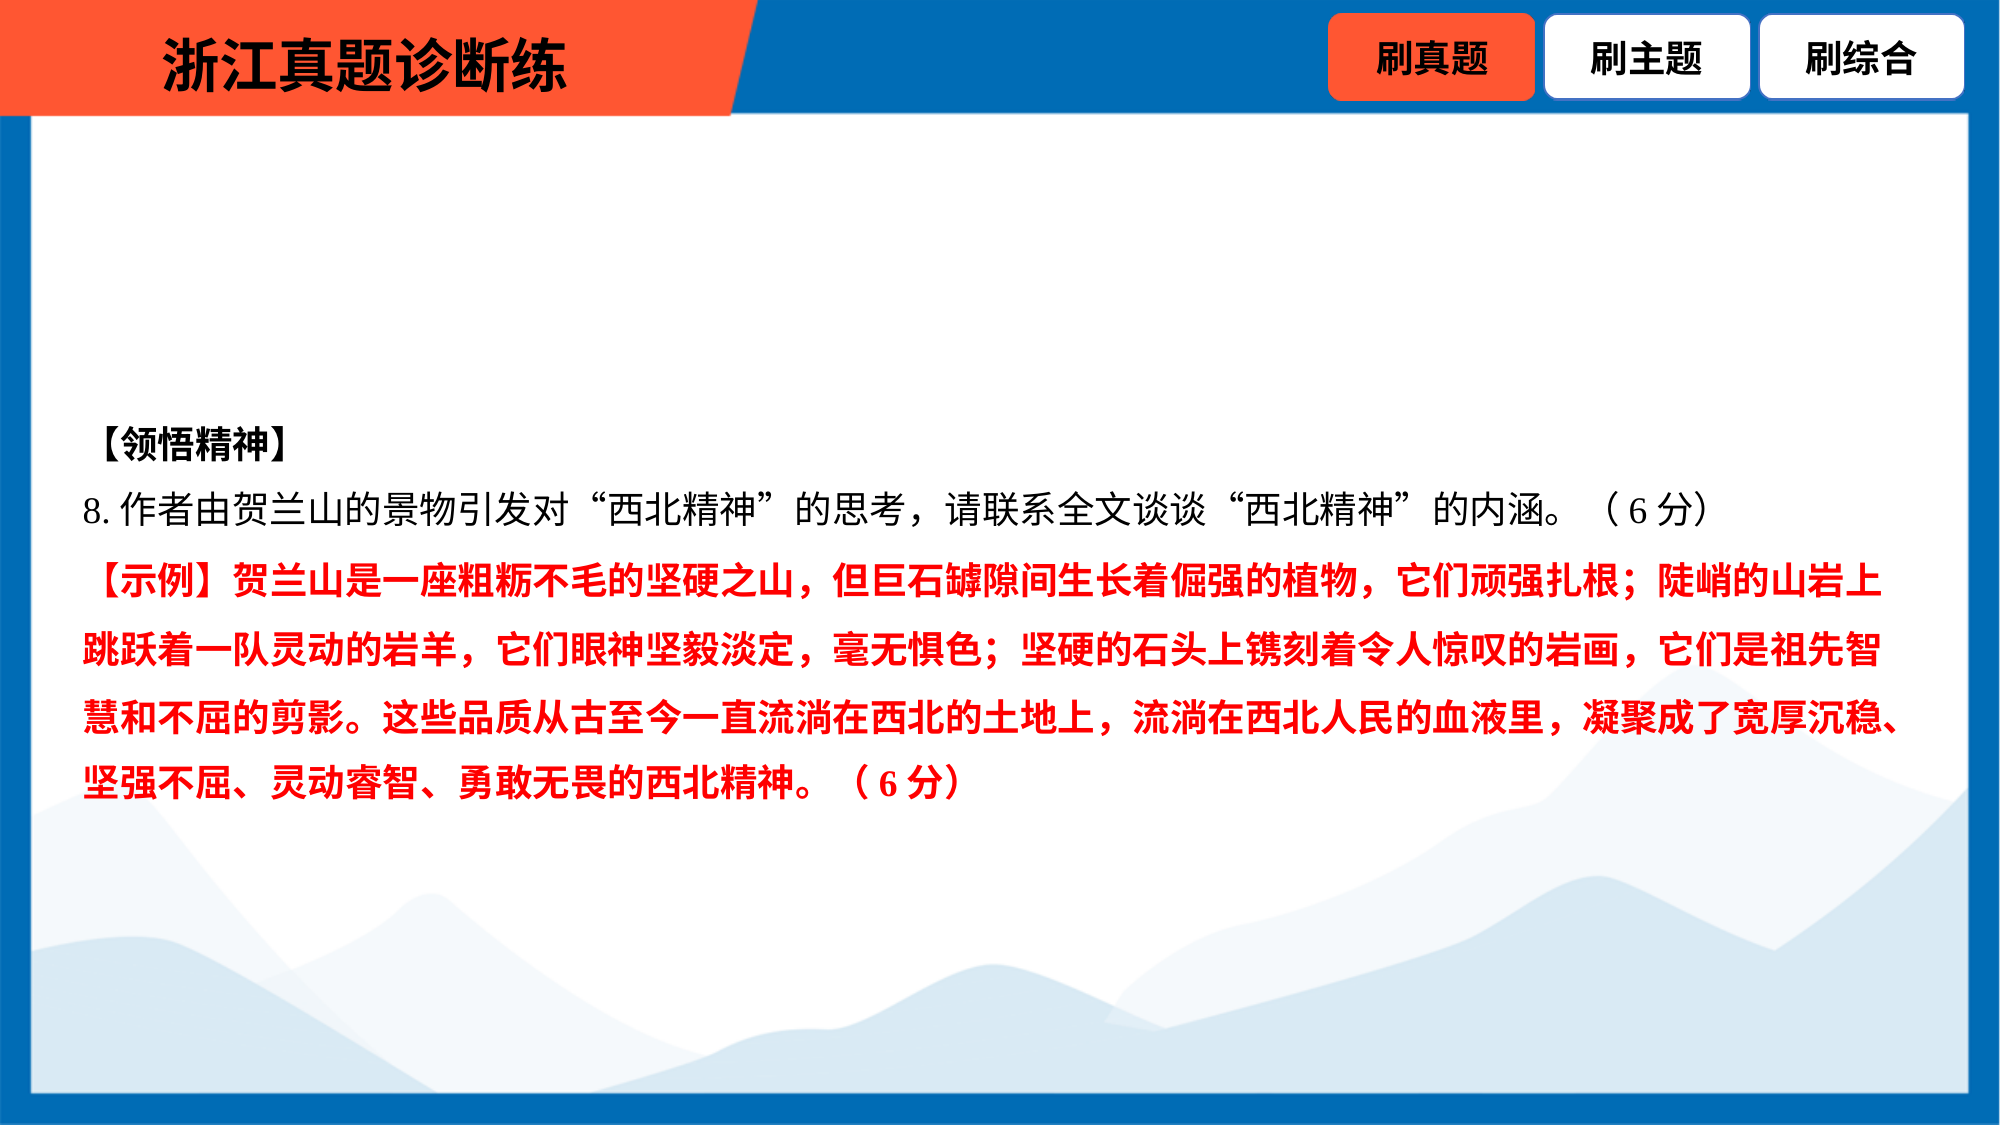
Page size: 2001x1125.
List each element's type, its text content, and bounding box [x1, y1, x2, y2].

picture [0, 0, 2000, 1125]
text_box 【领悟精神】 [82, 401, 1917, 460]
text_box 8.作者由贺兰山的景物引发对“西北精神”的思考，请联系全文谈谈“西北精神”的内涵。（6分） [82, 466, 1917, 525]
text_box 【示例】贺兰山是一座粗粝不毛的坚硬之山，但巨石罅隙间生长着倔强的植物，它们顽强扎根；陡峭的山岩上 跳跃着一队灵动的岩羊，它们眼神坚毅淡定，毫无惧色；坚硬的石头上镌刻着令人惊叹的岩画，它们是祖先智 慧和不屈的剪影。这些品质从古至今一直流淌在西北的土地上，流淌在西北人民的血液里，凝聚成了宽厚沉稳、 坚强不屈、灵动睿智、勇敢无畏的西北精神。（6分） [82, 533, 1917, 798]
